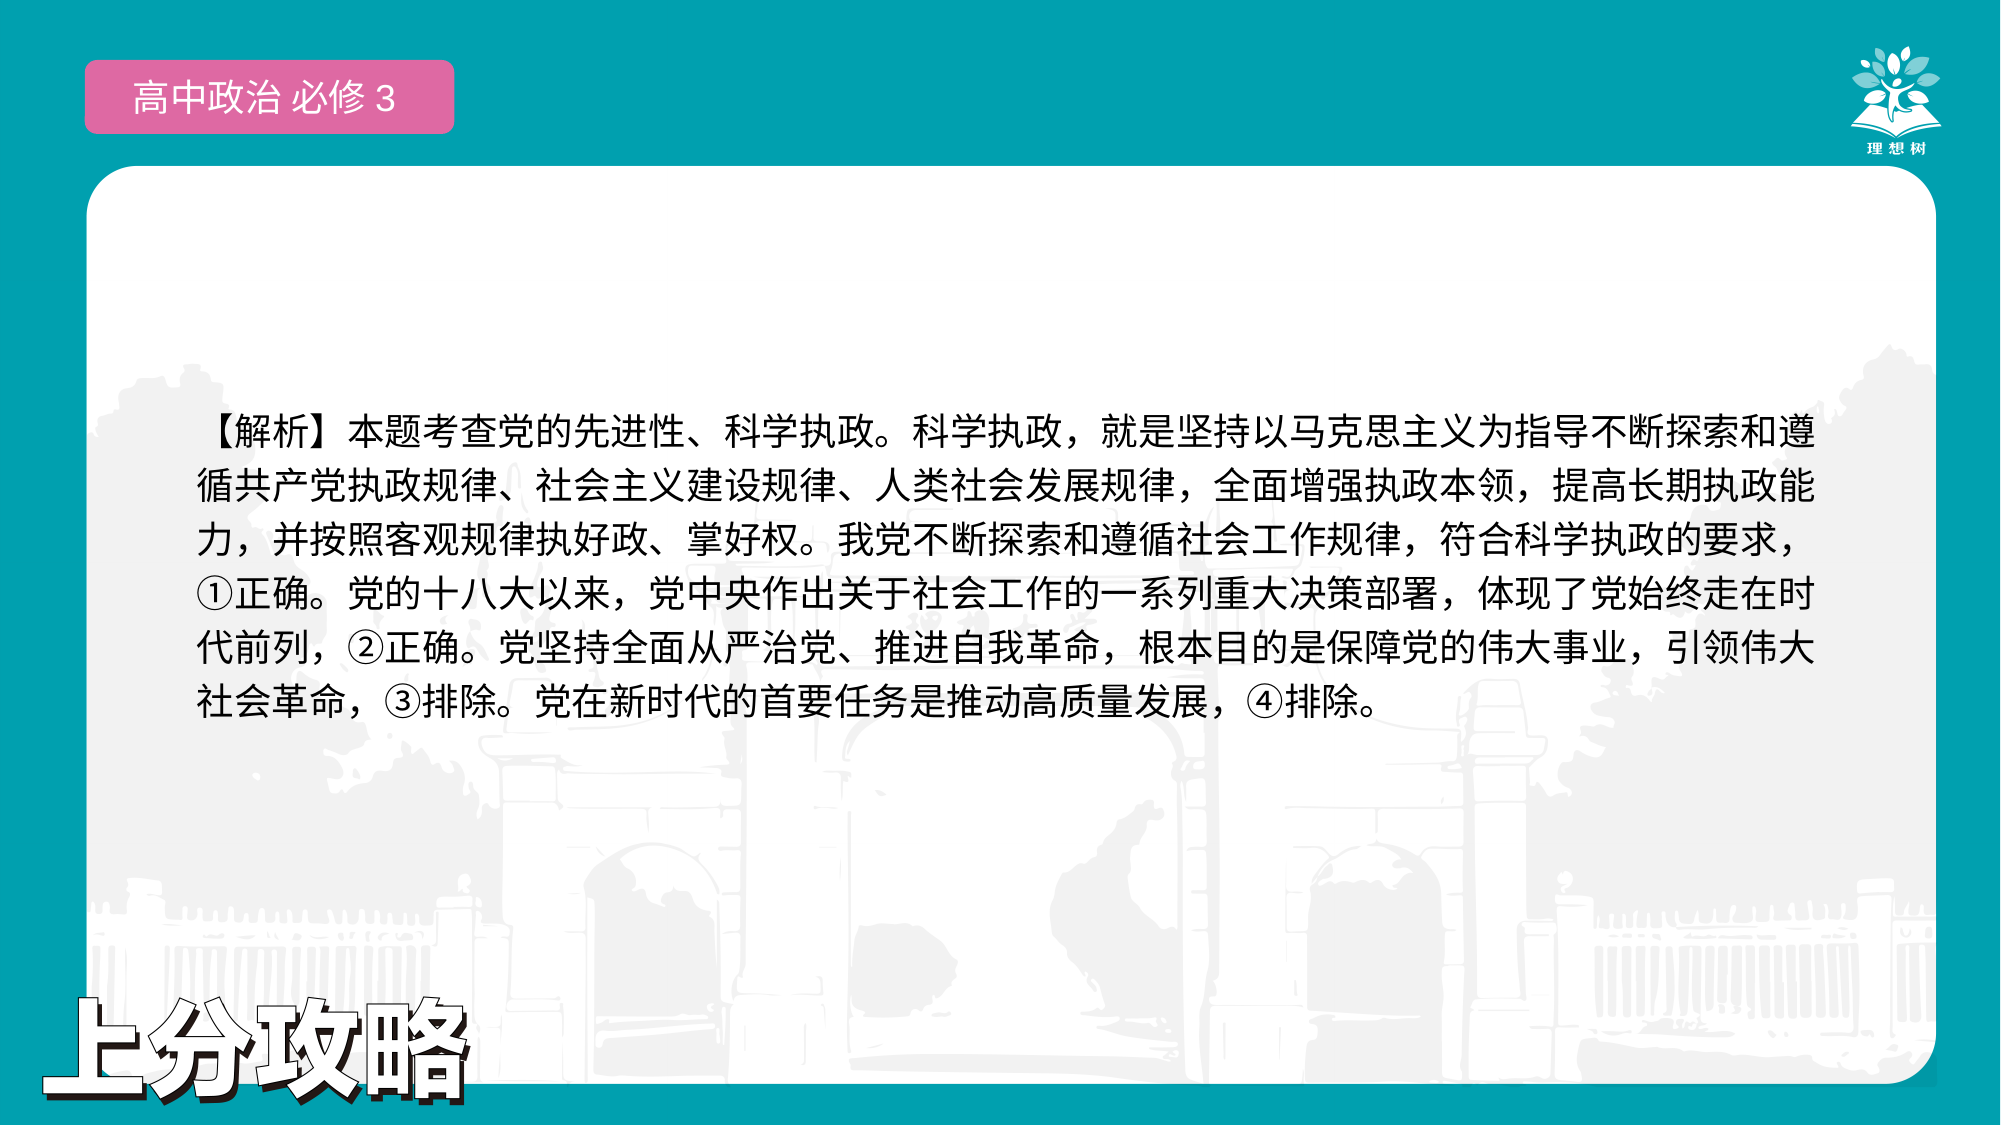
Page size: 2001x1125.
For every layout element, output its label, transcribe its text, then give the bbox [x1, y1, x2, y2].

text_box 【解析】本题考查党的先进性、科学执政。科学执政，就是坚持以马克思主义为指导不断探索和遵循共产党执政规律、社会主义建设规律、人类社会发展规律，全面增强执政本领，提高长期执政能力，并按照客观规律执好政、掌好权。我党不断探索和遵循社会工作规律，符合科学执政的要求，①正确。党的十八大以来，党中央作出关于社会工作的一系列重大决策部署，体现了党始终走在时代前列，②正确。党坚持全面从严治党、推进自我革命，根本目的是保障党的伟大事业，引领伟大社会革命，③排除。党在新时代的首要任务是推动高质量发展，④排除。 [181, 391, 1831, 731]
picture [0, 0, 2001, 1125]
text_box 高中政治 必修3 [83, 58, 456, 135]
